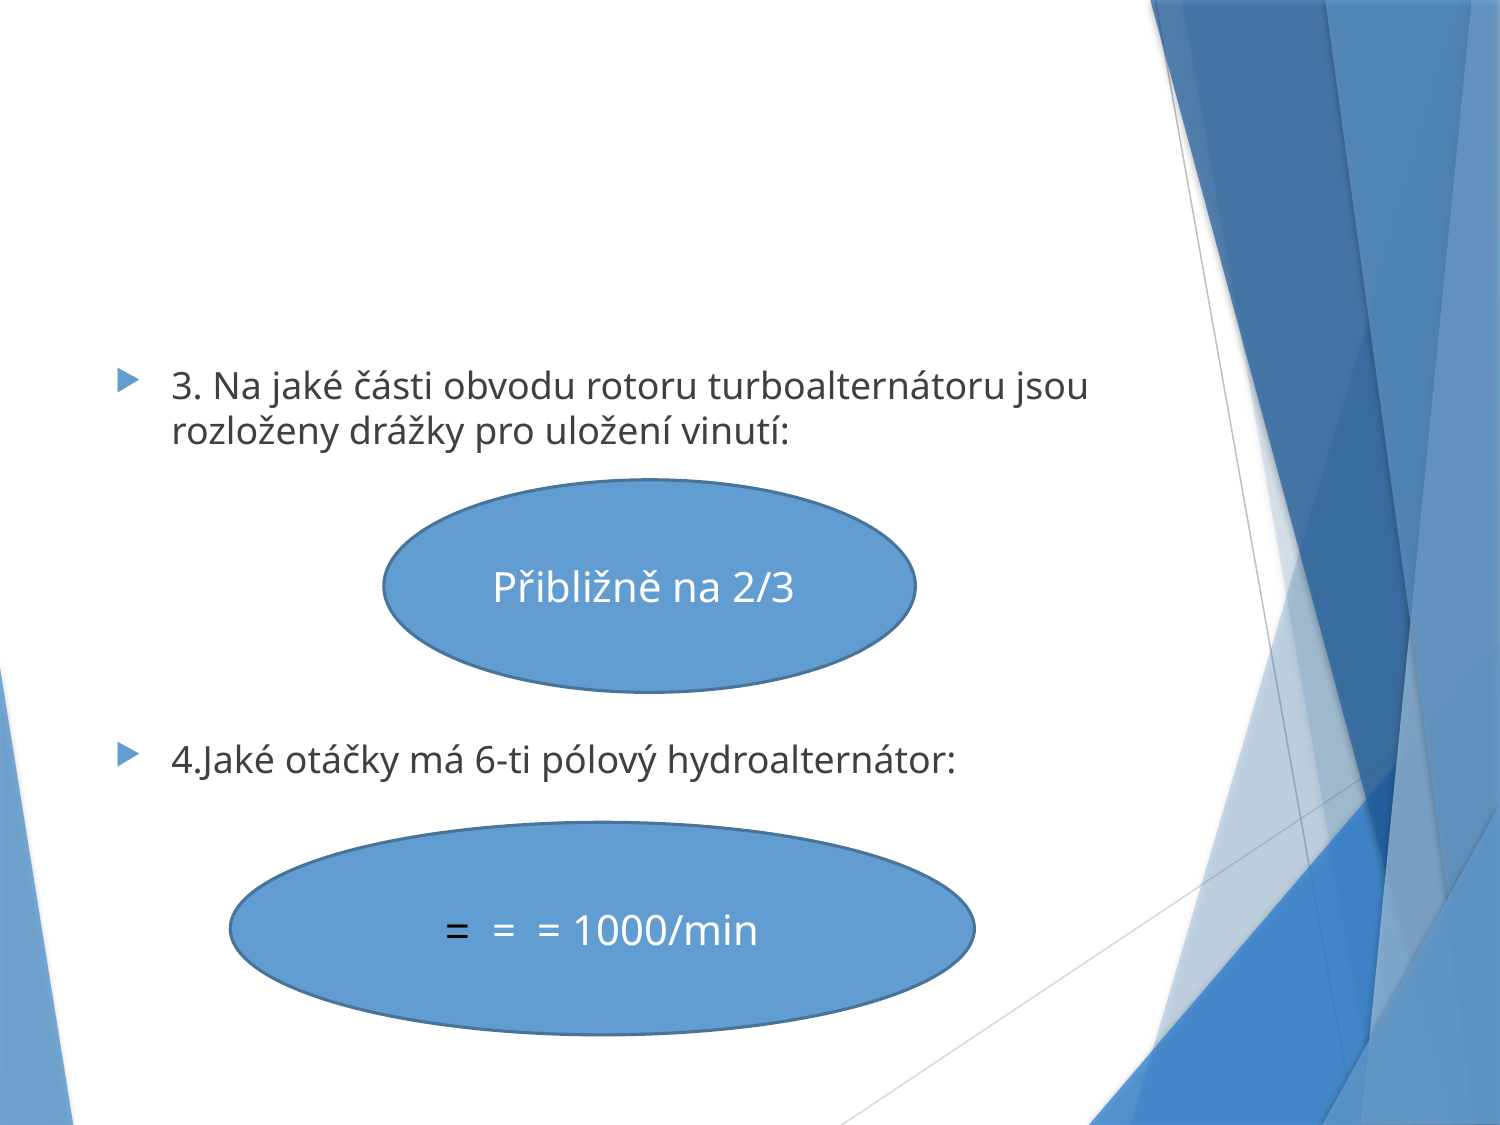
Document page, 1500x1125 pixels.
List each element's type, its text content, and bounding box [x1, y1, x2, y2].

list 3. Na jaké části obvodu rotoru turboalternátoru jsou rozloženy drážky pro uložení vinutí: 4.Jaké otáčky má 6-ti pólový hydroalternátor: [99, 354, 1142, 992]
text_box Přibližně na 2/3 [382, 478, 917, 694]
